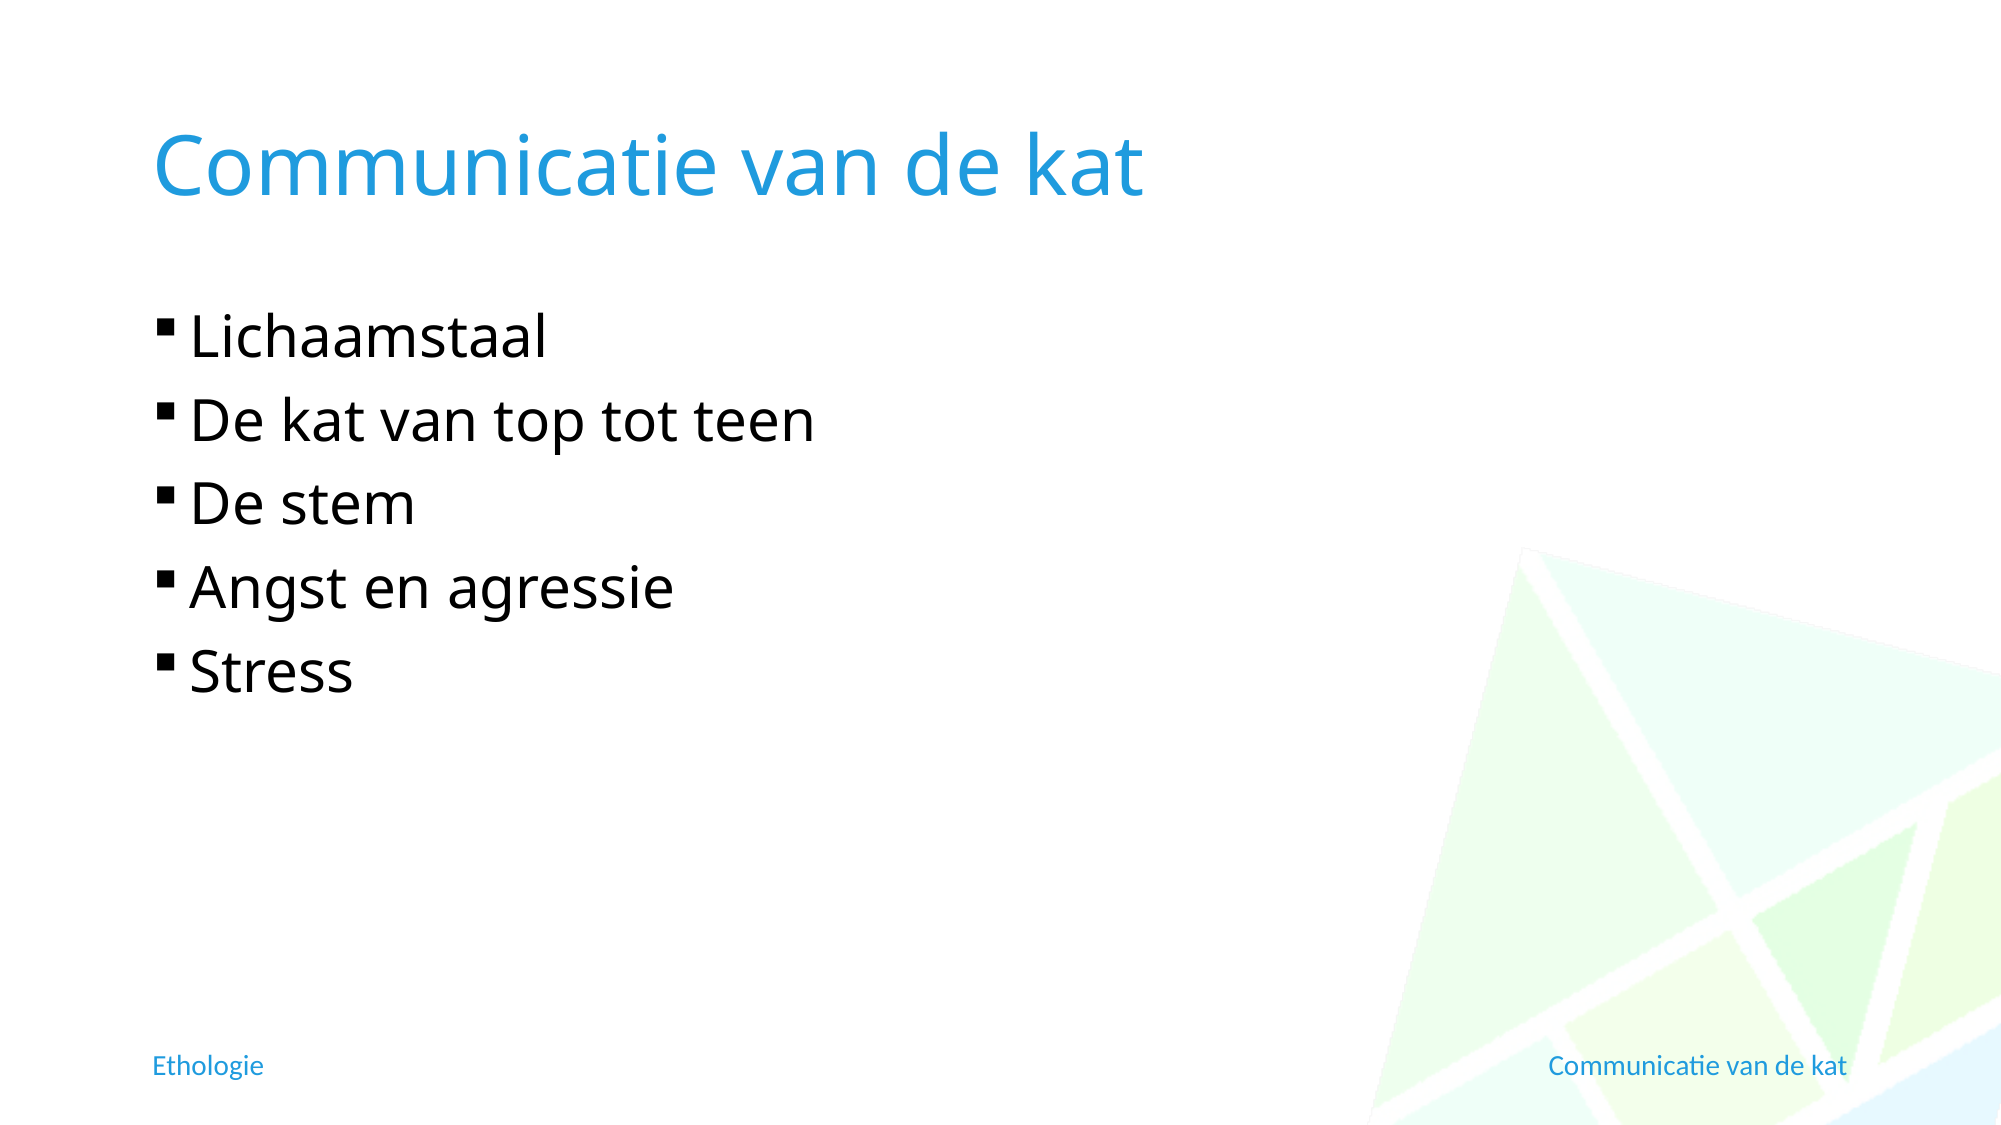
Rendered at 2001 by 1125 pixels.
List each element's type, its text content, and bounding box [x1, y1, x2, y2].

list Lichaamstaal De kat van top tot teen De stem Angst en agressie Stress [137, 299, 1863, 1014]
list Ethologie [137, 1042, 588, 1103]
title Communicatie van de kat [137, 59, 1863, 278]
list Communicatie van de kat [1412, 1042, 1863, 1103]
